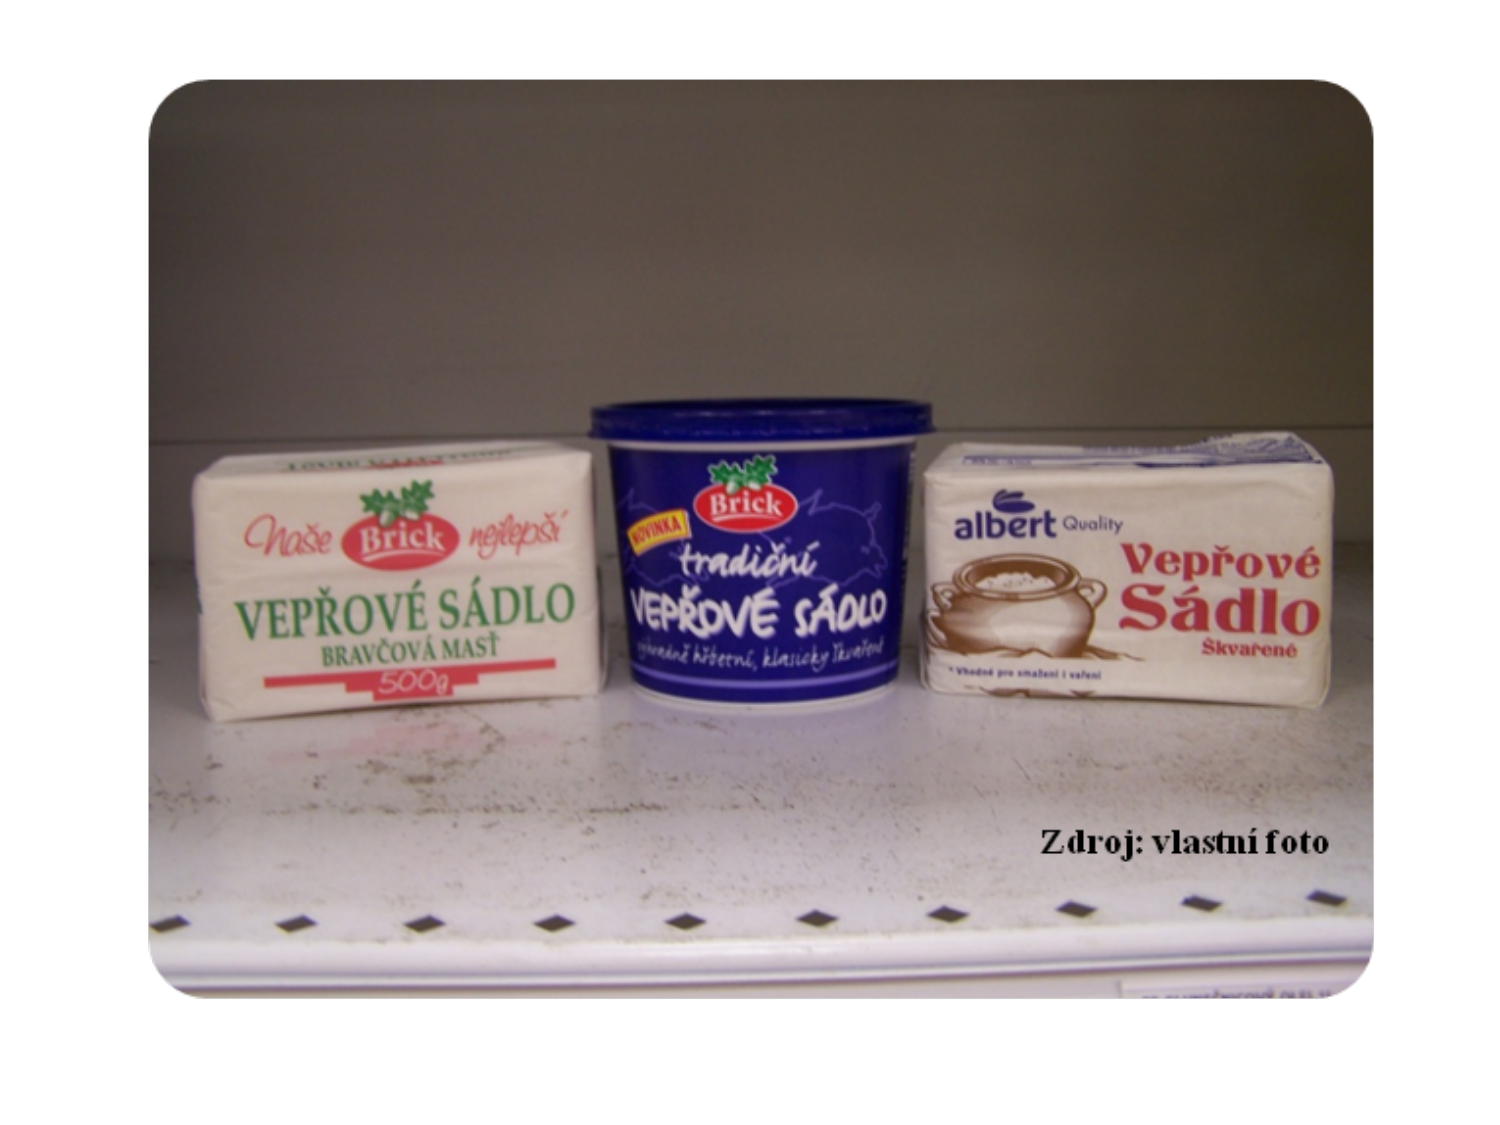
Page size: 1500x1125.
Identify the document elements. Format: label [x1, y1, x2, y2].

picture [147, 77, 1377, 1002]
